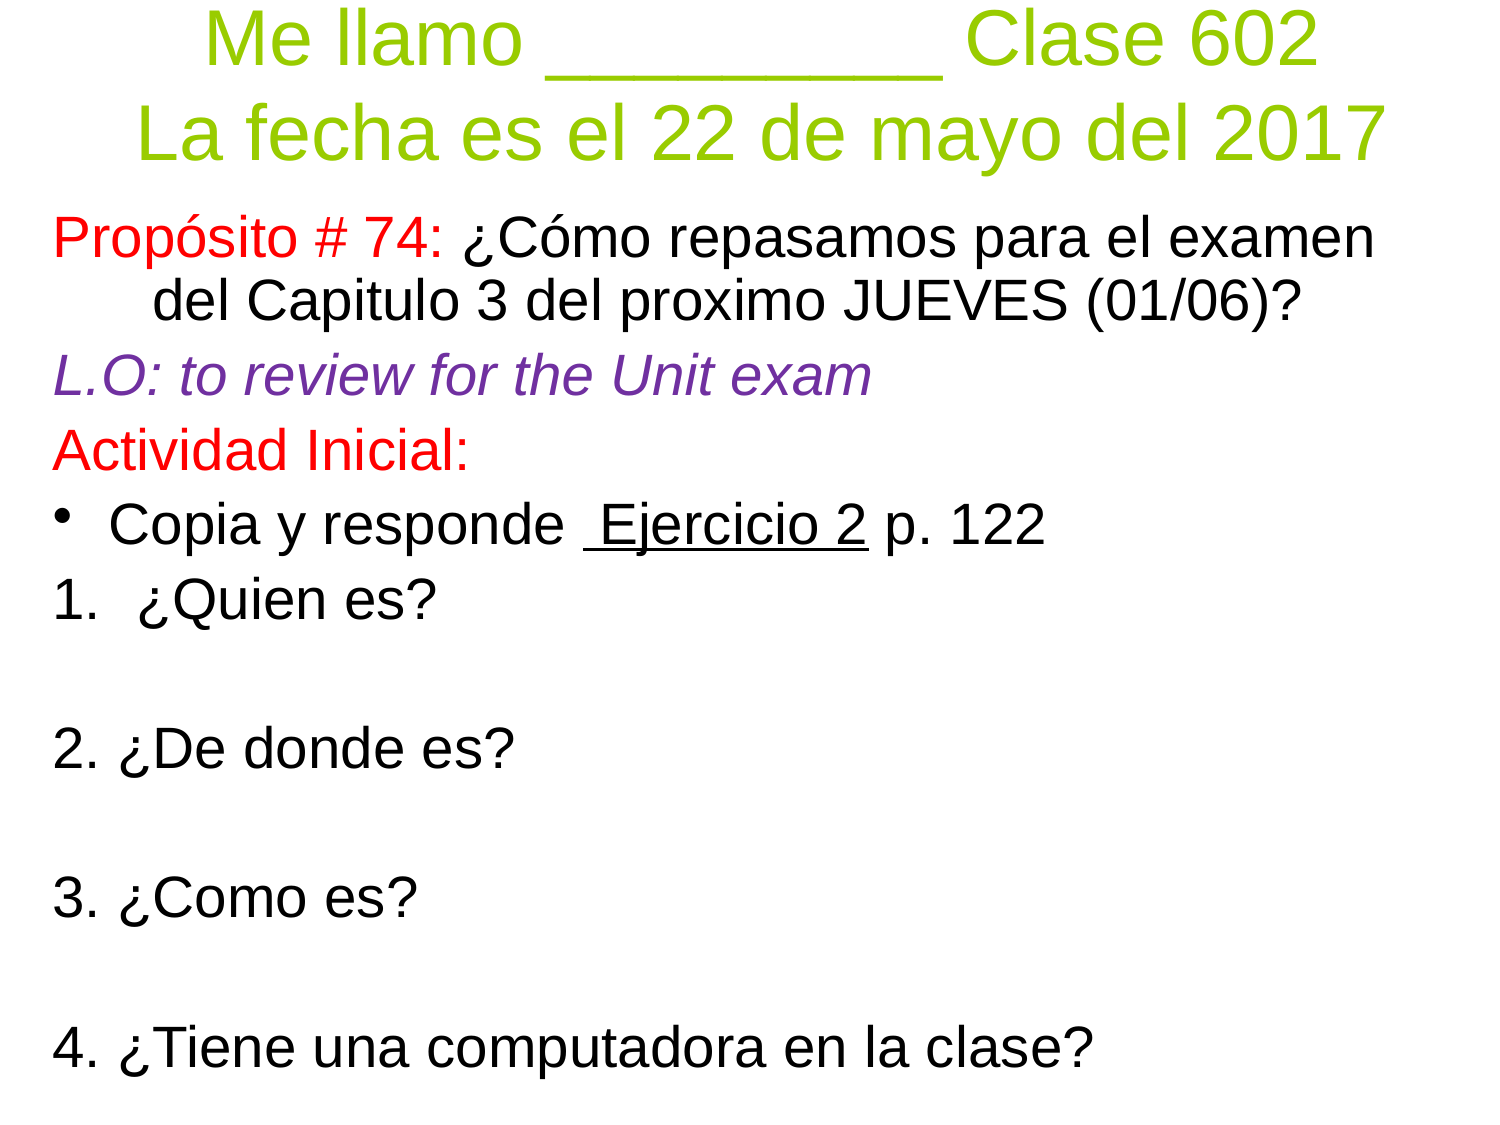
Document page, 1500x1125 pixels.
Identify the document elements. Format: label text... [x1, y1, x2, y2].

title Me llamo _________ Clase 602 La fecha es el 22 de mayo del 2017 [0, 0, 1500, 175]
list Propósito # 74: ¿Cómo repasamos para el examen del Capitulo 3 del proximo JUEVES (01/06)? L.O: to review for the Unit exam Actividad Inicial: Copia y responde Ejercicio 2 p. 122 ¿Quien es? 2. ¿De donde es? 3. ¿Como es? 4. ¿Tiene una computadora en la clase? [37, 200, 1463, 1100]
